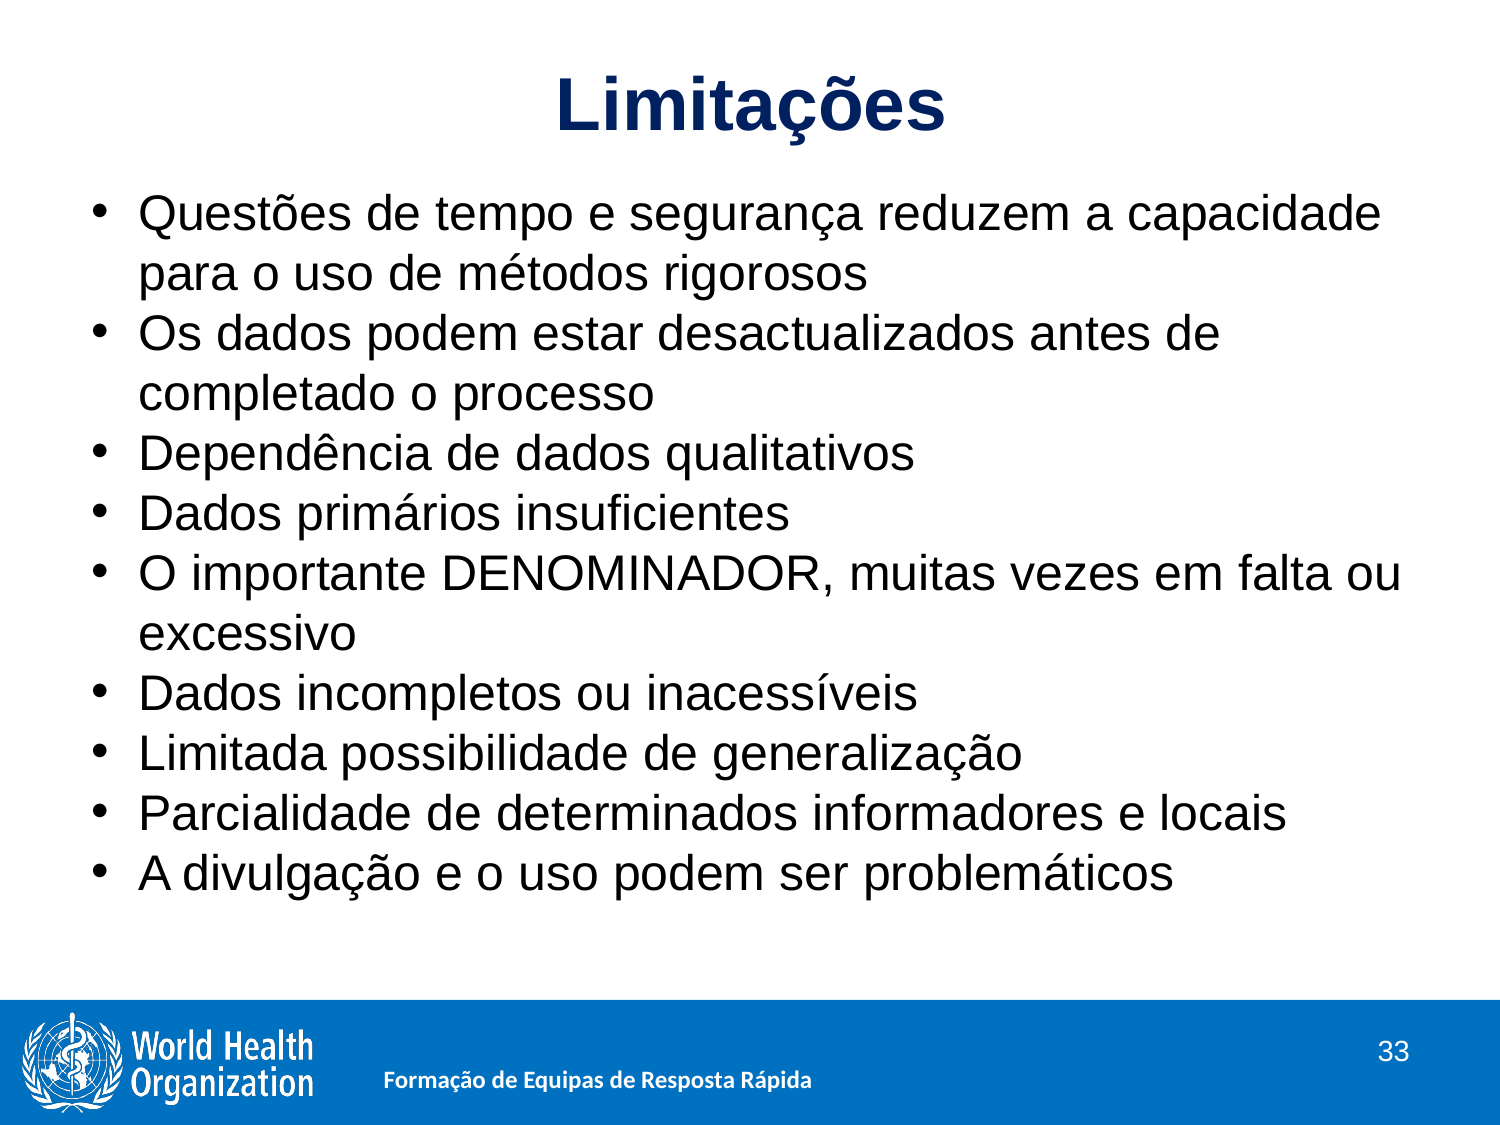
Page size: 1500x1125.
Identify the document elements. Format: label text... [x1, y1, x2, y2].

picture [21, 1012, 313, 1113]
slide_number 33 [1074, 1024, 1425, 1103]
text_box Questões de tempo e segurança reduzem a capacidade para o uso de métodos rigorosos Os dados podem estar desactualizados antes de completado o processo Dependência de dados qualitativos Dados primários insuficientes O importante DENOMINADOR, muitas vezes em falta ou excessivo Dados incompletos ou inacessíveis Limitada possibilidade de generalização Parcialidade de determinados informadores e locais A divulgação e o uso podem ser problemáticos [76, 172, 1433, 908]
title Limitações [76, 42, 1427, 159]
